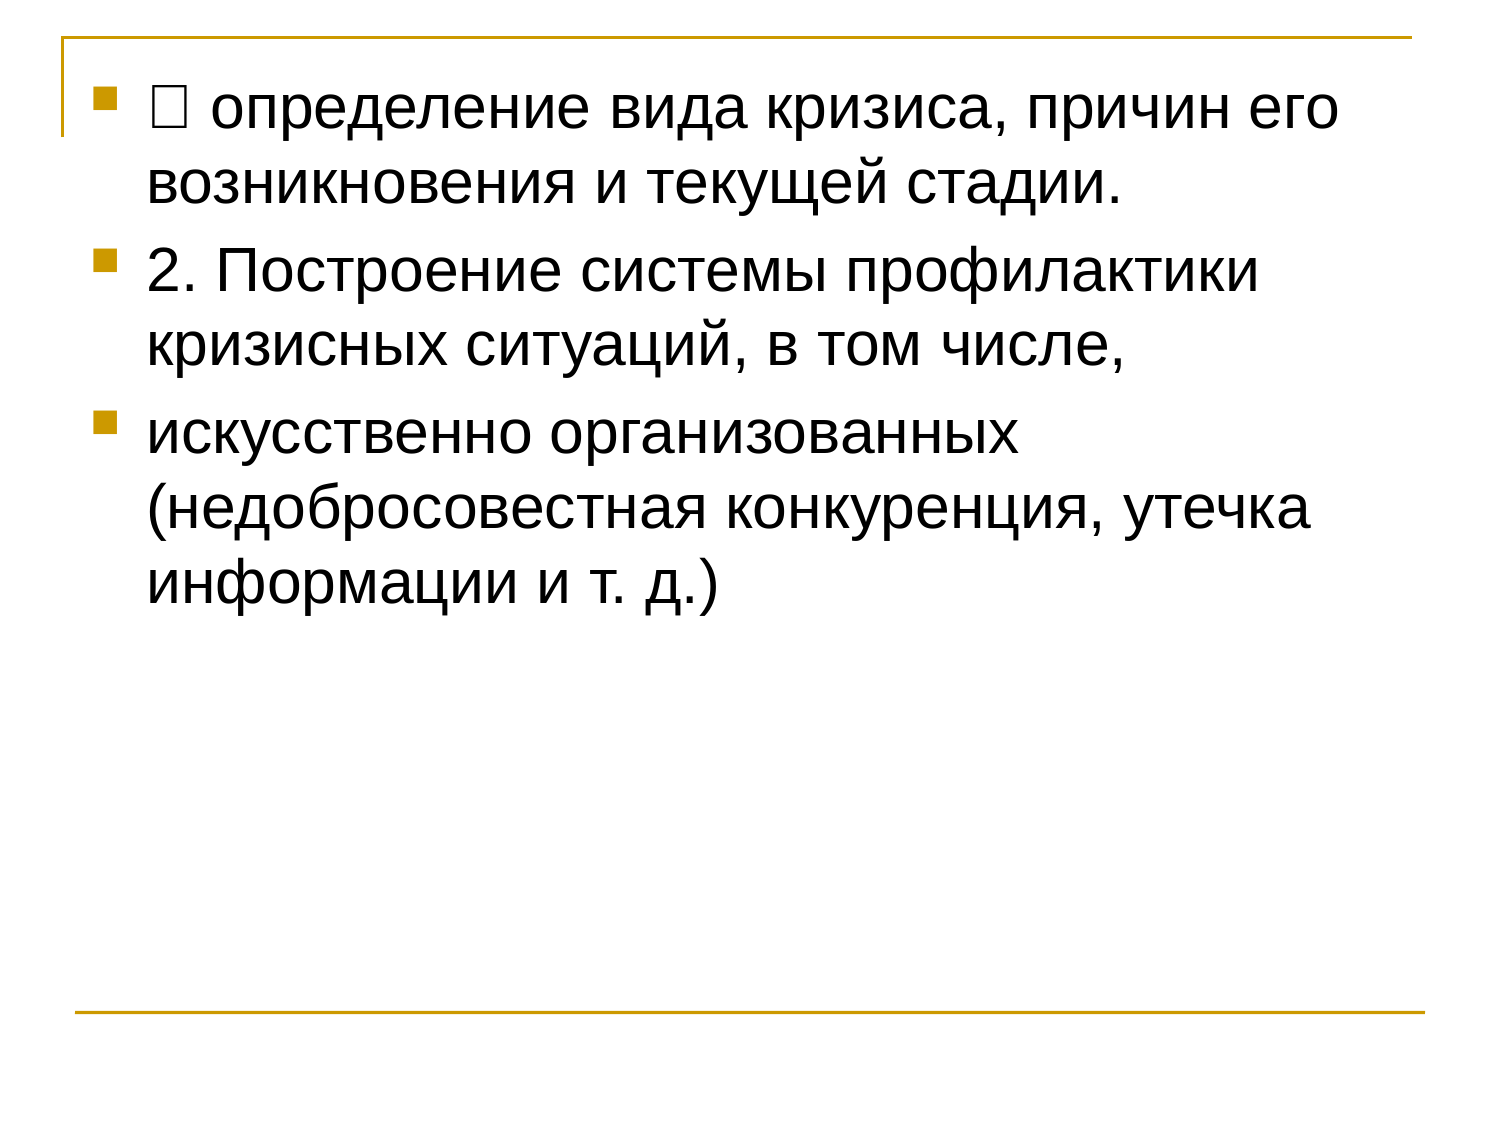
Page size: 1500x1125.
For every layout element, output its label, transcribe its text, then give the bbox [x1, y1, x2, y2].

list  определение вида кризиса, причин его возникновения и текущей стадии. 2. Построение системы профилактики кризисных ситуаций, в том числе, искусственно организованных (недобросовестная конкуренция, утечка информации и т. д.) [74, 58, 1426, 1006]
